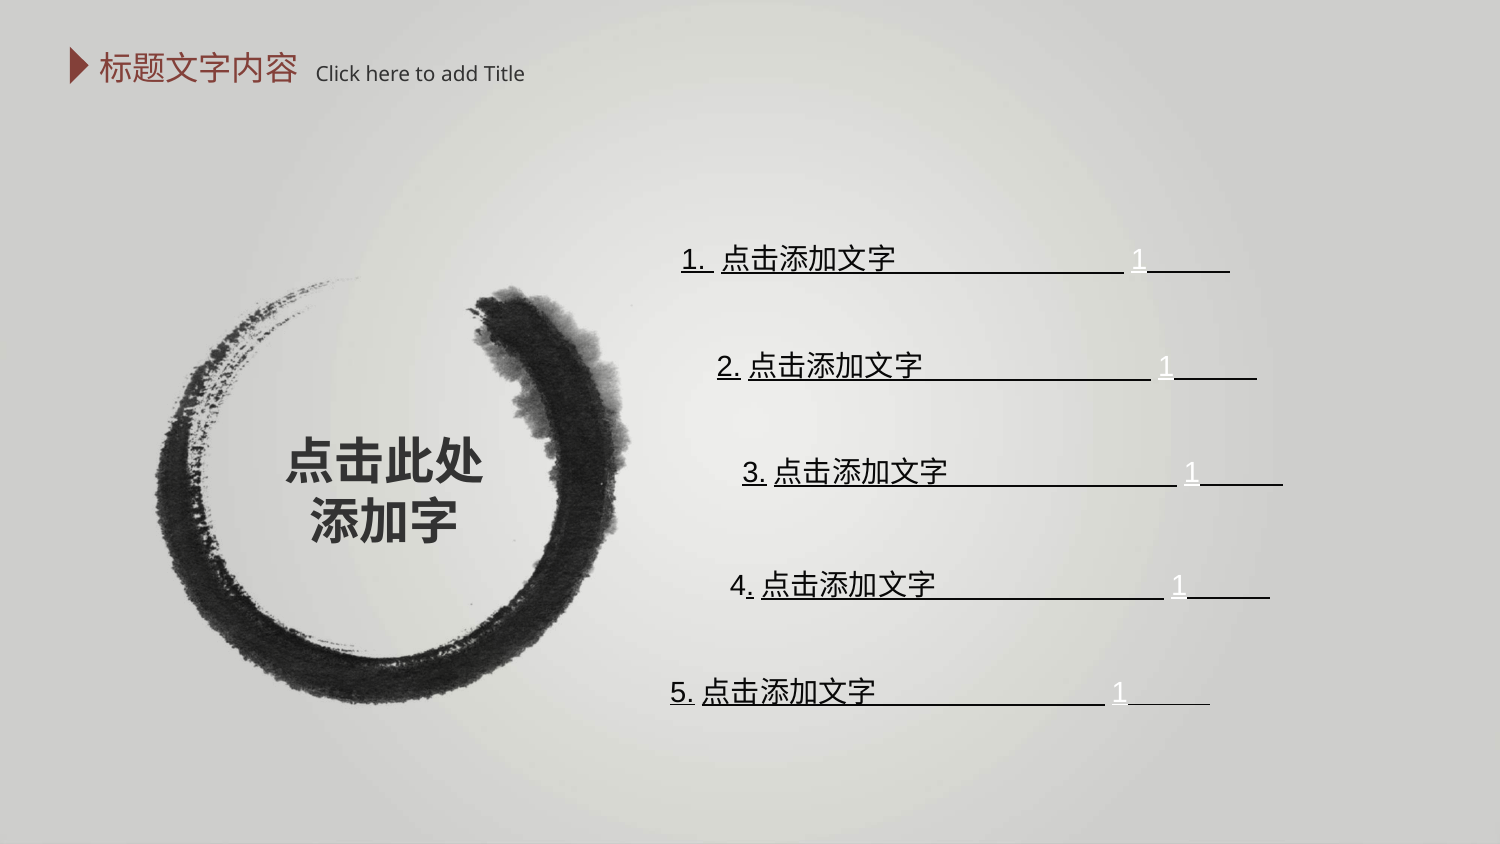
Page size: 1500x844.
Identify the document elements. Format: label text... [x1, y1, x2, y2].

text_box 2.点击添加文字 1 [701, 340, 1354, 390]
text_box 3.点击添加文字 1 [727, 446, 1380, 496]
text_box 4.点击添加文字 1 [706, 559, 1359, 609]
text_box 5.点击添加文字 1 [656, 665, 1308, 716]
picture [0, 0, 1500, 844]
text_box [69, 39, 547, 95]
text_box 1. 点击添加文字 1 [666, 232, 1319, 283]
